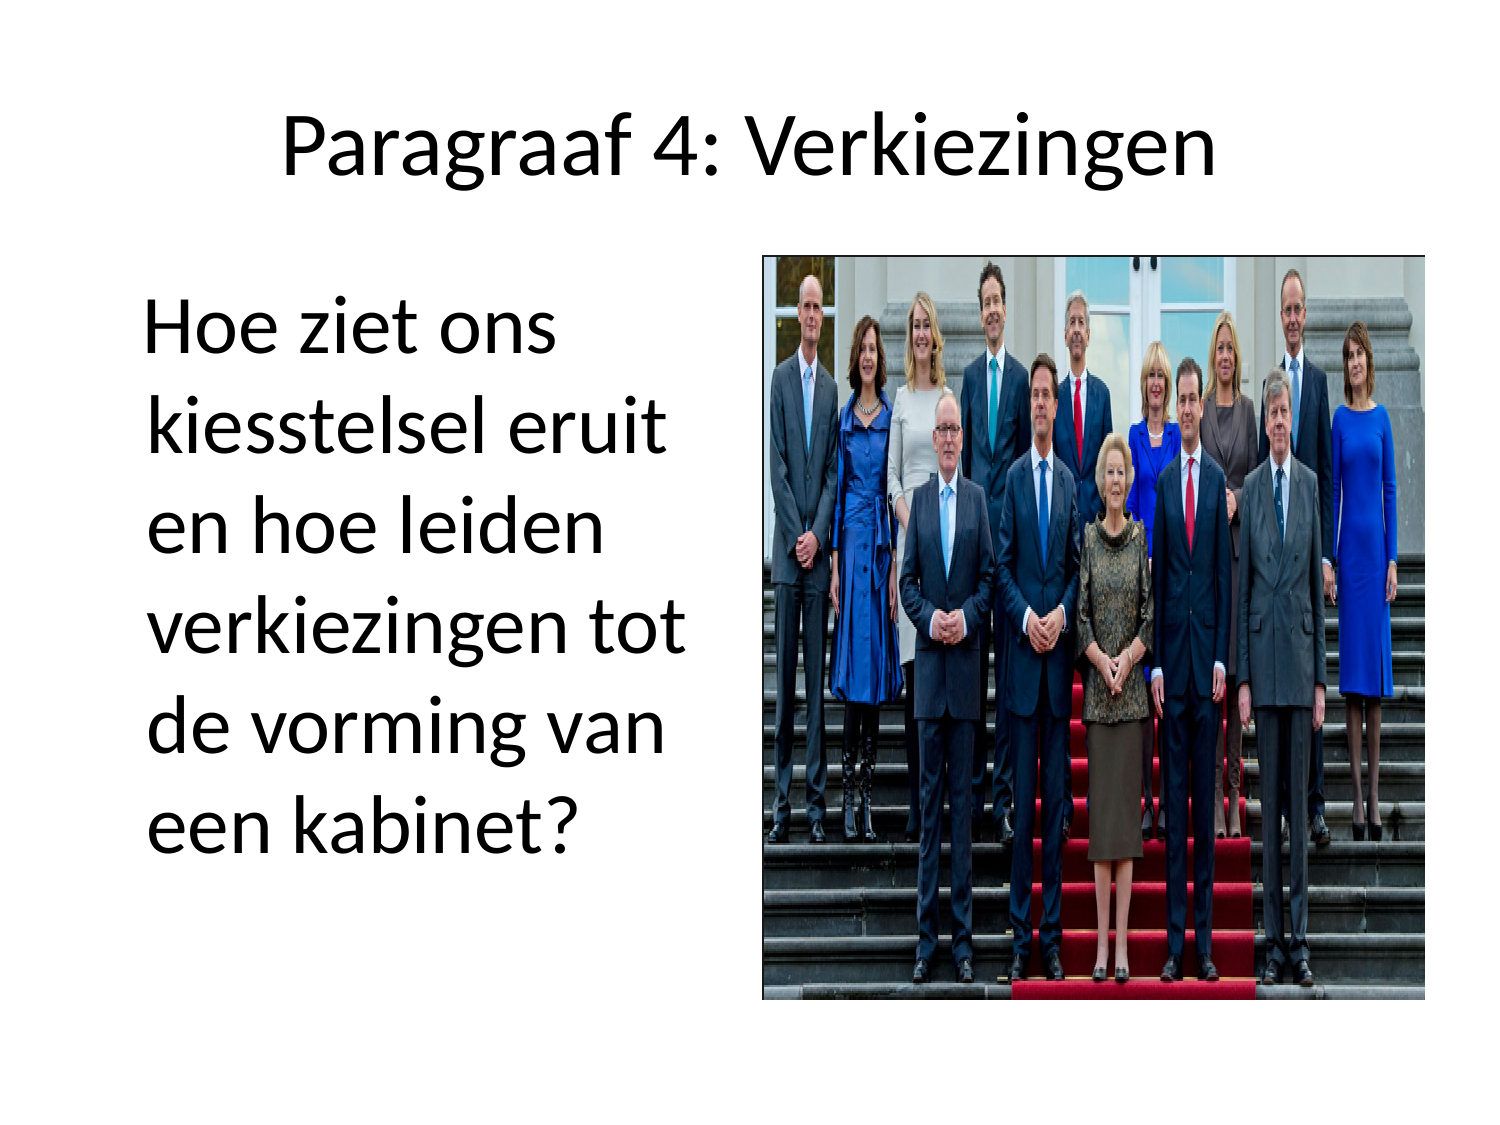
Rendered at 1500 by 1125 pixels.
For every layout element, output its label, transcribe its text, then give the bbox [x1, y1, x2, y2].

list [762, 255, 1426, 1000]
list Hoe ziet ons kiesstelsel eruit en hoe leiden verkiezingen tot de vorming van een kabinet? [75, 262, 738, 1005]
title Paragraaf 4: Verkiezingen [75, 45, 1425, 233]
